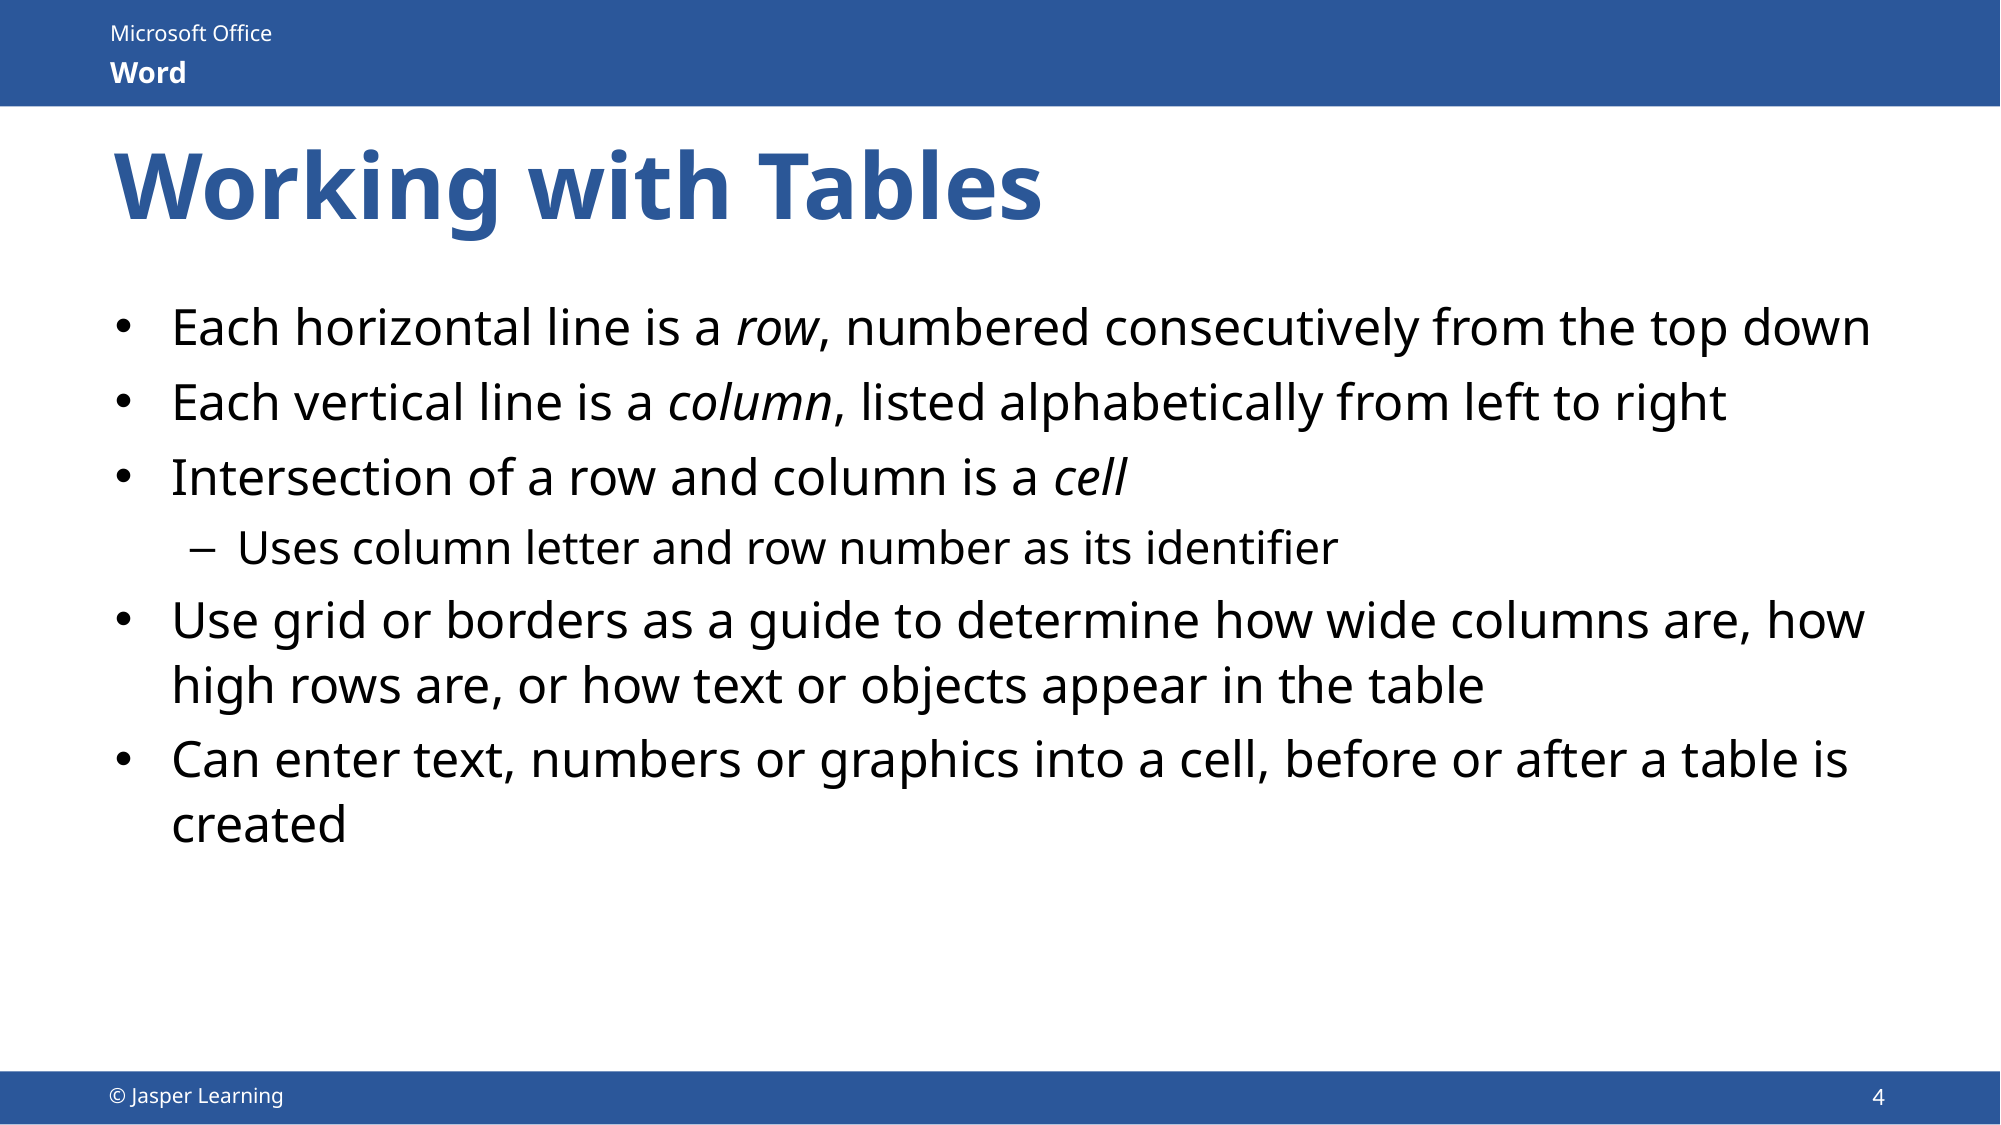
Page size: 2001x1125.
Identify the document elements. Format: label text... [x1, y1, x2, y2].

title Working with Tables [99, 118, 1866, 248]
slide_number 4 [1433, 1065, 1900, 1125]
list Each horizontal line is a row, numbered consecutively from the top down Each vertical line is a column, listed alphabetically from left to right Intersection of a row and column is a cell Uses column letter and row number as its identifier Use grid or borders as a guide to determine how wide columns are, how high rows are, or how text or objects appear in the table Can enter text, numbers or graphics into a cell, before or after a table is created [99, 283, 1900, 1026]
footer © Jasper Learning [94, 1066, 769, 1125]
